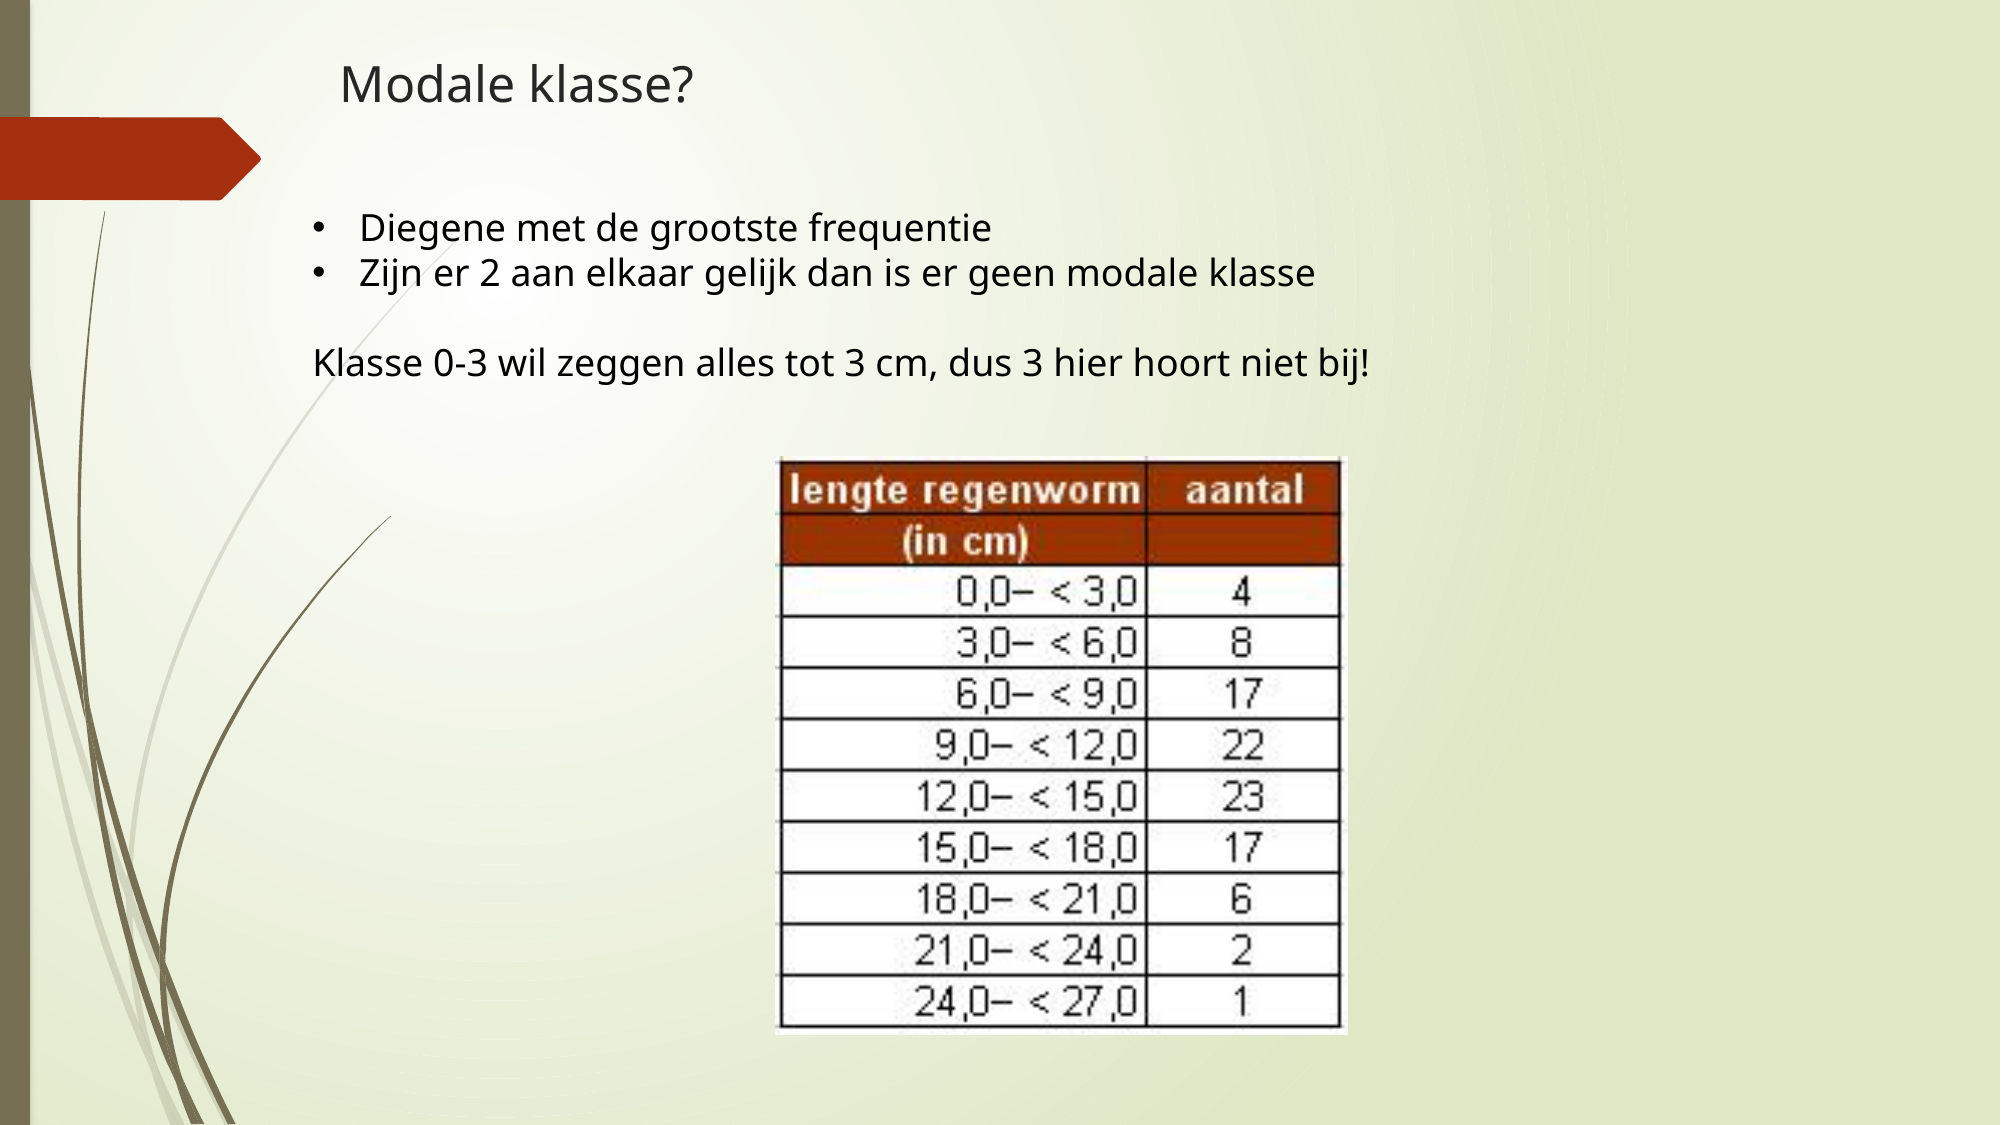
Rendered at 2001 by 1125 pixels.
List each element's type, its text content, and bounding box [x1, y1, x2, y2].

picture [775, 455, 1348, 1035]
text_box Diegene met de grootste frequentie Zijn er 2 aan elkaar gelijk dan is er geen modale klasse Klasse 0-3 wil zeggen alles tot 3 cm, dus 3 hier hoort niet bij! [297, 196, 1387, 391]
title Modale klasse? [324, 45, 1550, 161]
